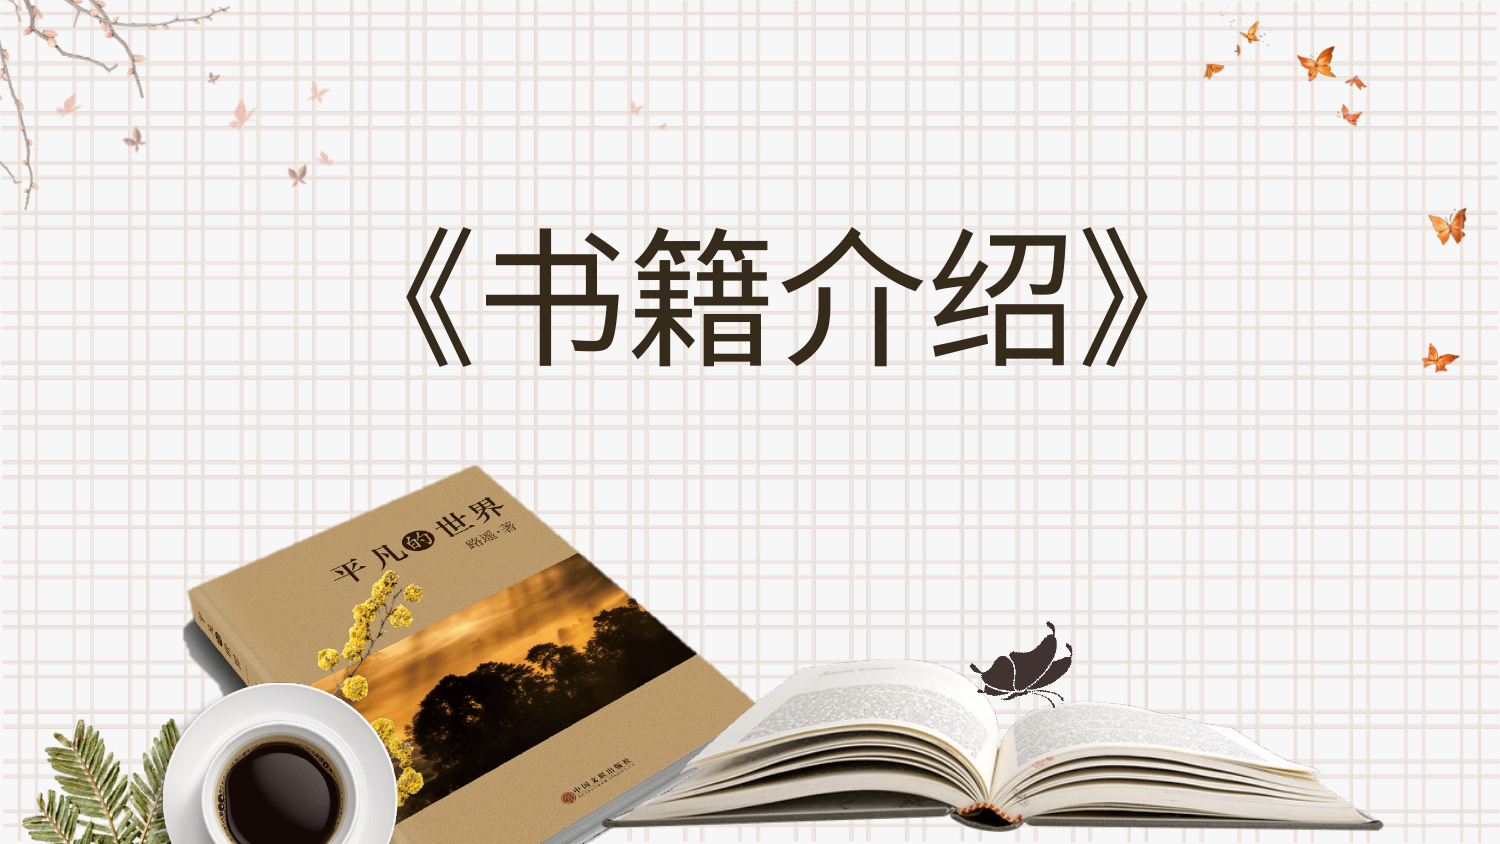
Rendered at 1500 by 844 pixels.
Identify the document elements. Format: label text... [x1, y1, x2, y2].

text_box 《书籍介绍》 [125, 197, 1430, 395]
text_box [0, 0, 1500, 844]
picture [0, 450, 1384, 844]
